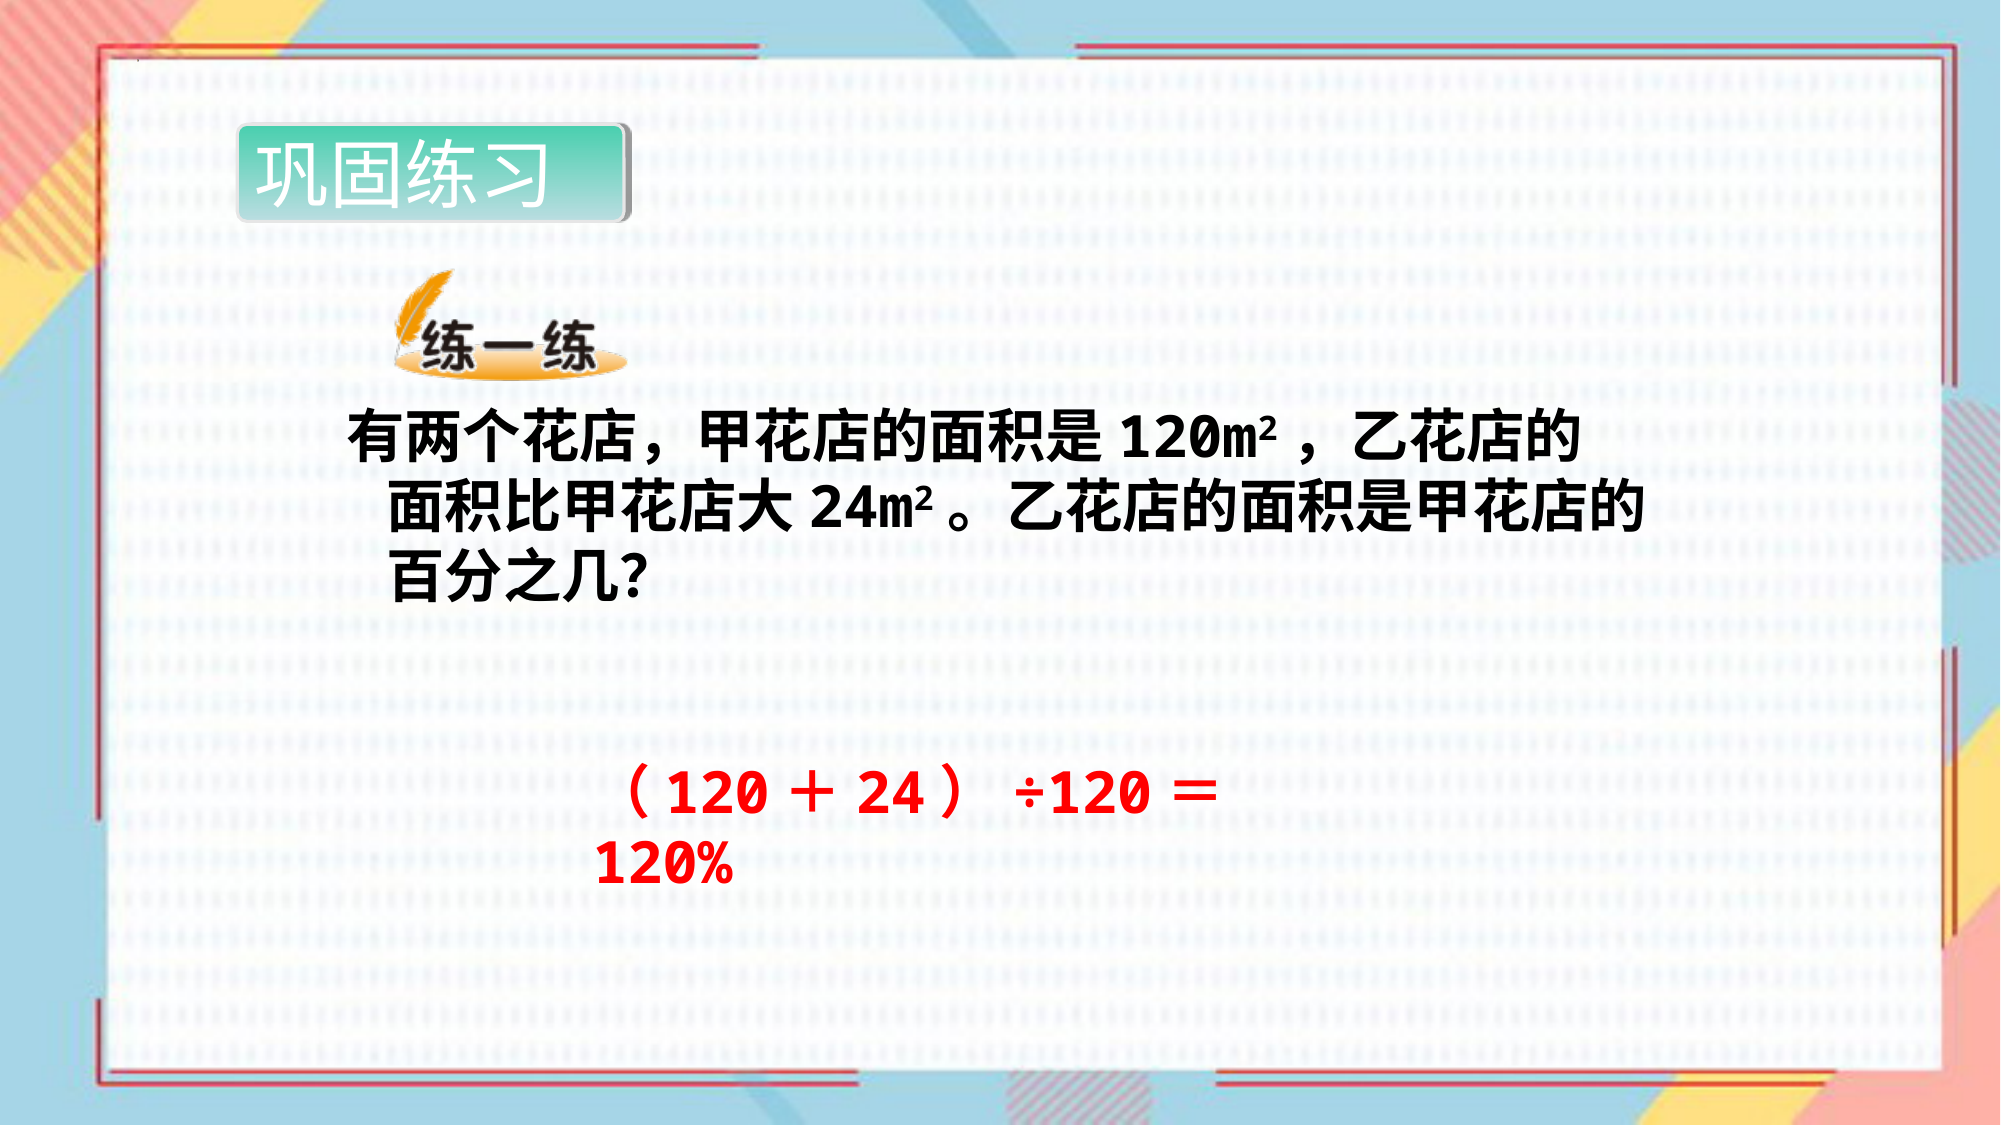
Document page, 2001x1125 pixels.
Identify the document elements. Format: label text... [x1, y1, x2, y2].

text_box 有两个花店，甲花店的面积是120m2，乙花店的 面积比甲花店大24m2。乙花店的面积是甲花店的 百分之几？ [331, 392, 1668, 617]
text_box 巩固练习 [237, 124, 624, 222]
picture [0, 0, 2001, 1125]
text_box （120＋24）÷120＝120% [577, 747, 1293, 903]
